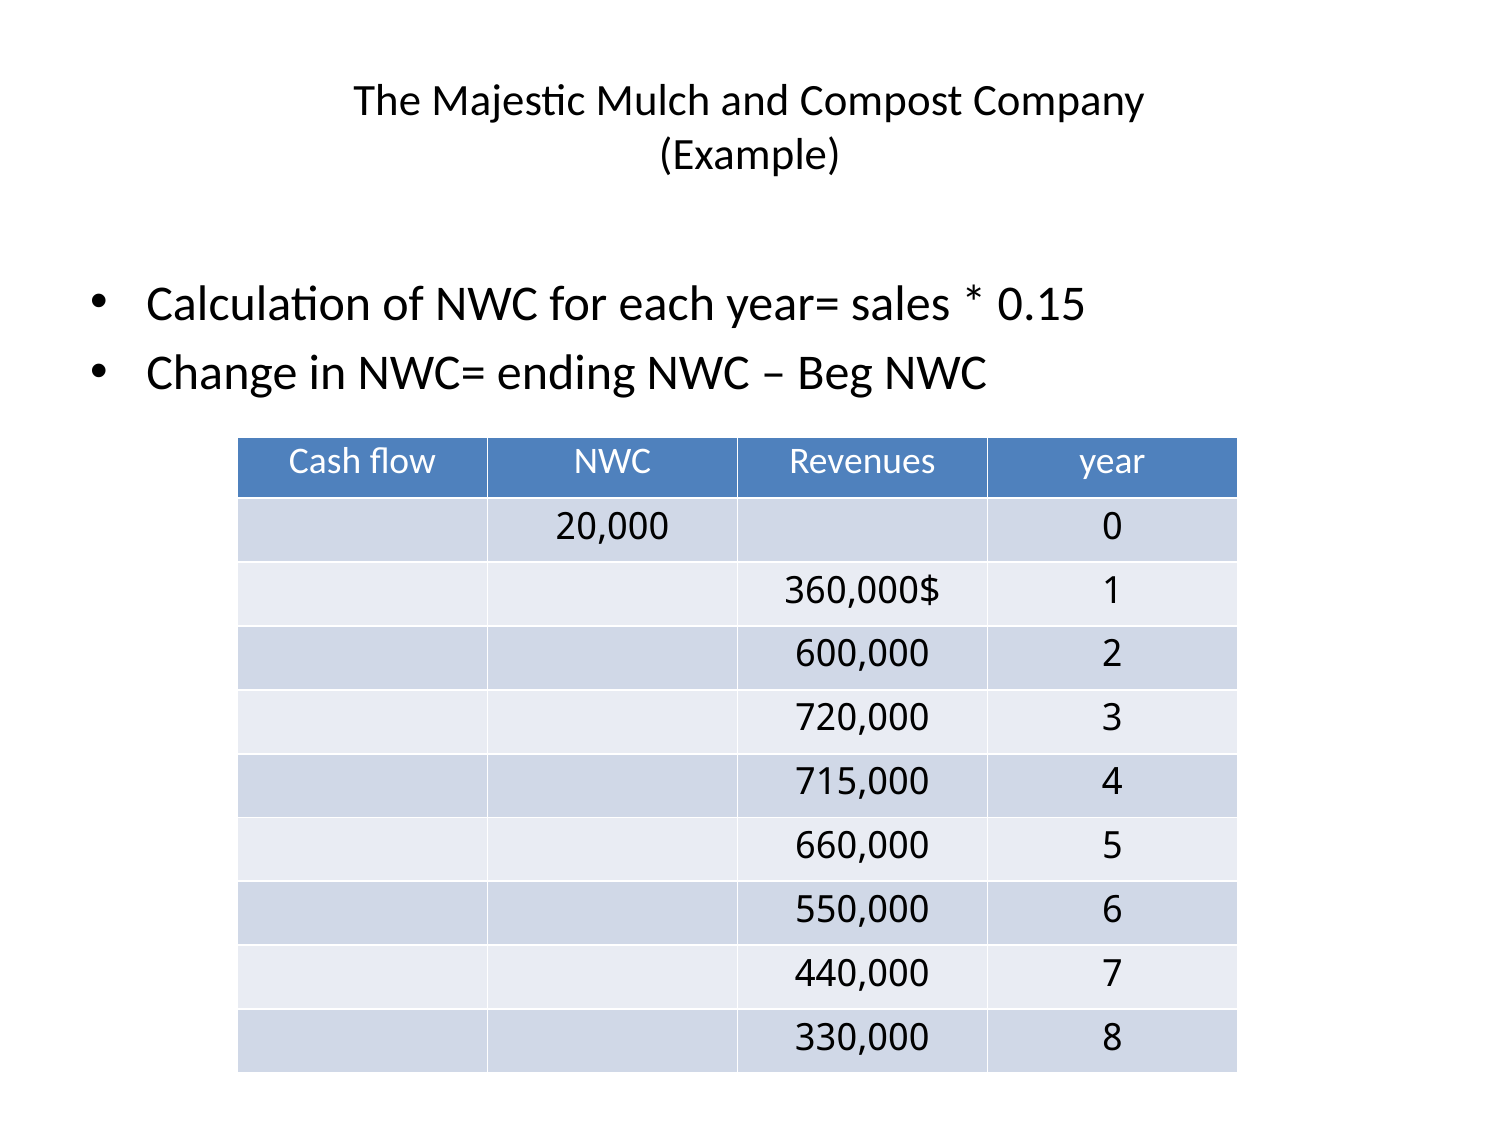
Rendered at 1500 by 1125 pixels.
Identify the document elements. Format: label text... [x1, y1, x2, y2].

table_cell [488, 563, 737, 625]
table_cell [238, 691, 487, 753]
table_cell 600,000 [738, 627, 987, 689]
table_header year [988, 438, 1237, 497]
table_header Cash flow [238, 438, 487, 497]
table_cell [488, 627, 737, 689]
title The Majestic Mulch and Compost Company (Example) [50, 62, 1450, 187]
table_cell [238, 818, 487, 880]
list Calculation of NWC for each year= sales * 0.15 Change in NWC= ending NWC – Beg NWC [75, 262, 1425, 1005]
table_cell [488, 818, 737, 880]
table_cell [738, 499, 987, 561]
table_cell 2 [988, 627, 1237, 689]
table_cell 3 [988, 691, 1237, 753]
table_cell [238, 627, 487, 689]
table_cell [238, 755, 487, 817]
table_header Revenues [738, 438, 987, 497]
table_cell 20,000 [488, 499, 737, 561]
table_cell 330,000 [738, 1010, 987, 1072]
table_cell 720,000 [738, 691, 987, 753]
table_header NWC [488, 438, 737, 497]
table_cell [488, 755, 737, 817]
table_cell [488, 691, 737, 753]
table_cell 1 [988, 563, 1237, 625]
table_cell 8 [988, 1010, 1237, 1072]
table_cell 440,000 [738, 946, 987, 1008]
table_cell 0 [988, 499, 1237, 561]
table_cell 660,000 [738, 818, 987, 880]
table_cell 5 [988, 818, 1237, 880]
table_cell 550,000 [738, 882, 987, 944]
table_cell [238, 946, 487, 1008]
table_cell 7 [988, 946, 1237, 1008]
table_cell [488, 1010, 737, 1072]
table_cell [488, 882, 737, 944]
table_cell 6 [988, 882, 1237, 944]
table_cell [238, 882, 487, 944]
table_cell 715,000 [738, 755, 987, 817]
table_cell 4 [988, 755, 1237, 817]
table_cell [238, 1010, 487, 1072]
table_cell [238, 563, 487, 625]
table_cell [488, 946, 737, 1008]
table_cell 360,000$ [738, 563, 987, 625]
table_cell [238, 499, 487, 561]
